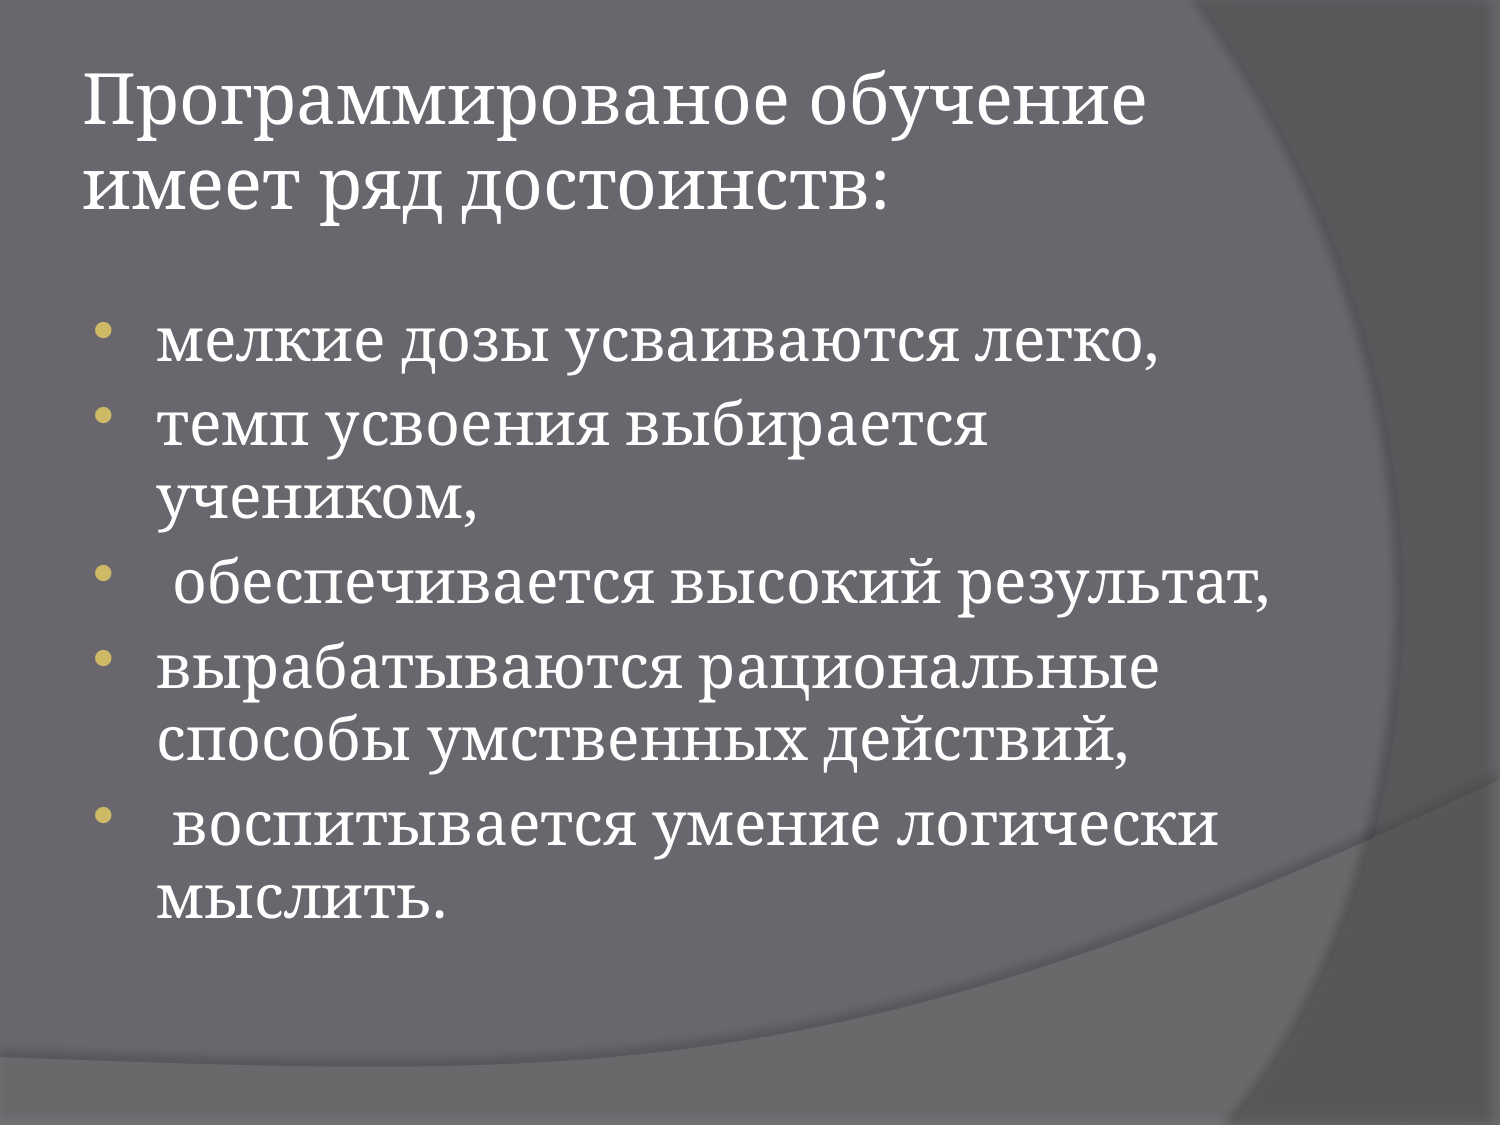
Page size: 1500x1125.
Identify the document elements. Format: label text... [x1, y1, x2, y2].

title Программированое обучение имеет ряд достоинств: [75, 45, 1300, 233]
list мелкие дозы усваиваются легко, темп усвоения выбирается учеником, обеспечивается высокий результат, вырабатываются рациональные способы умственных действий, воспитывается умение логически мыслить. [75, 292, 1300, 1005]
